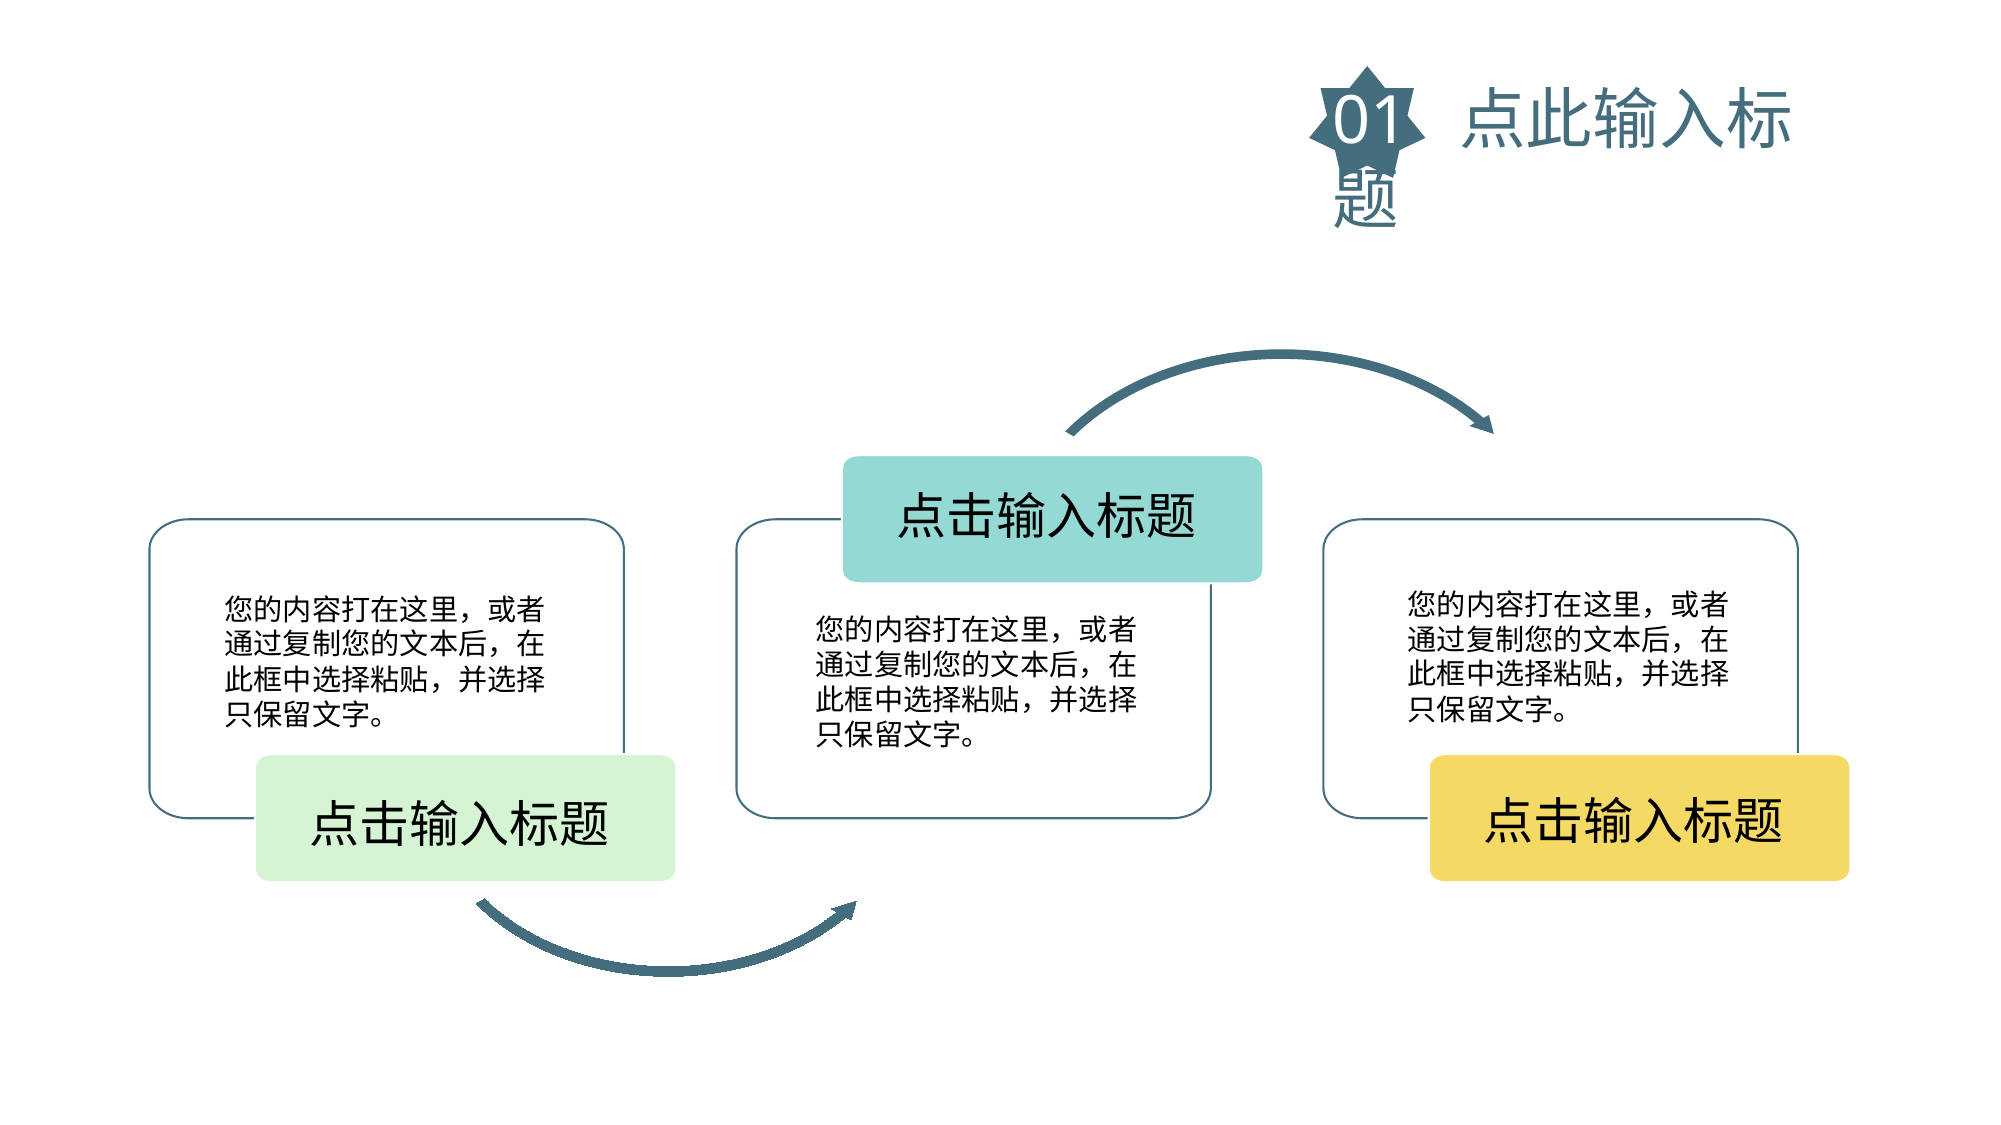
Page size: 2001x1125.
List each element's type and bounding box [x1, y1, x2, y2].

text_box [1309, 65, 1870, 178]
text_box [149, 342, 1851, 983]
